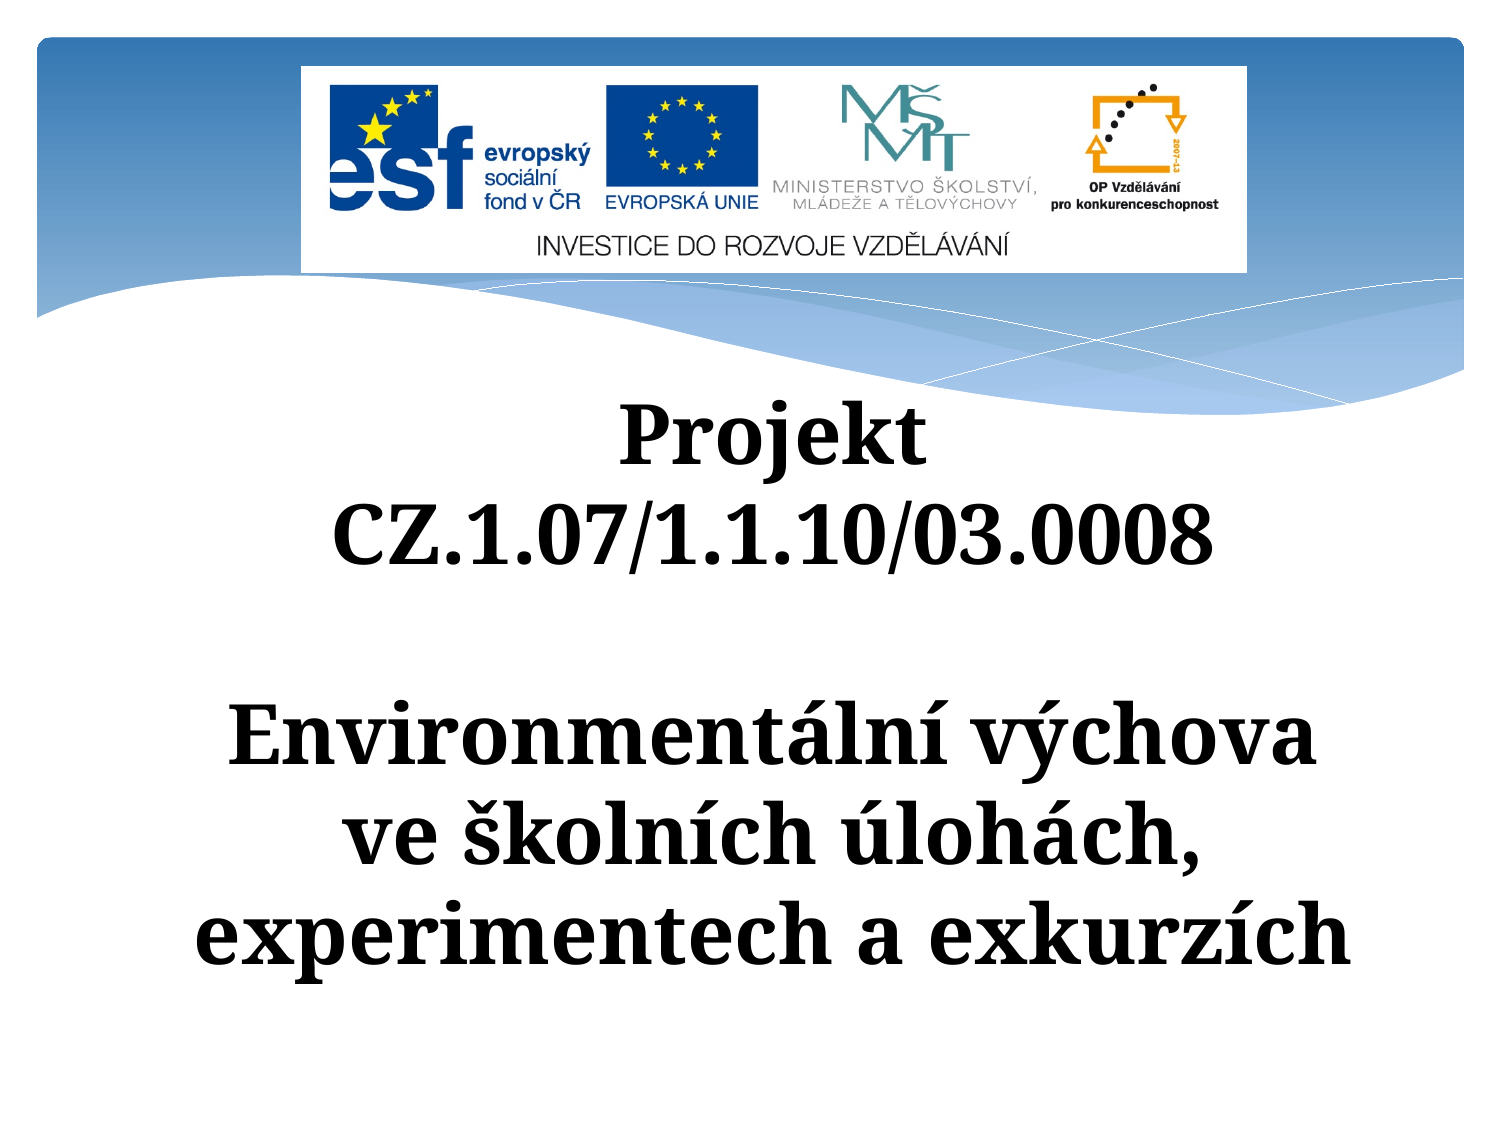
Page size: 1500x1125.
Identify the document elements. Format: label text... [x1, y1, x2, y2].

text_box Projekt CZ.1.07/1.1.10/03.0008 Environmentální výchova ve školních úlohách, experimentech a exkurzích [170, 373, 1377, 989]
picture [300, 66, 1247, 274]
